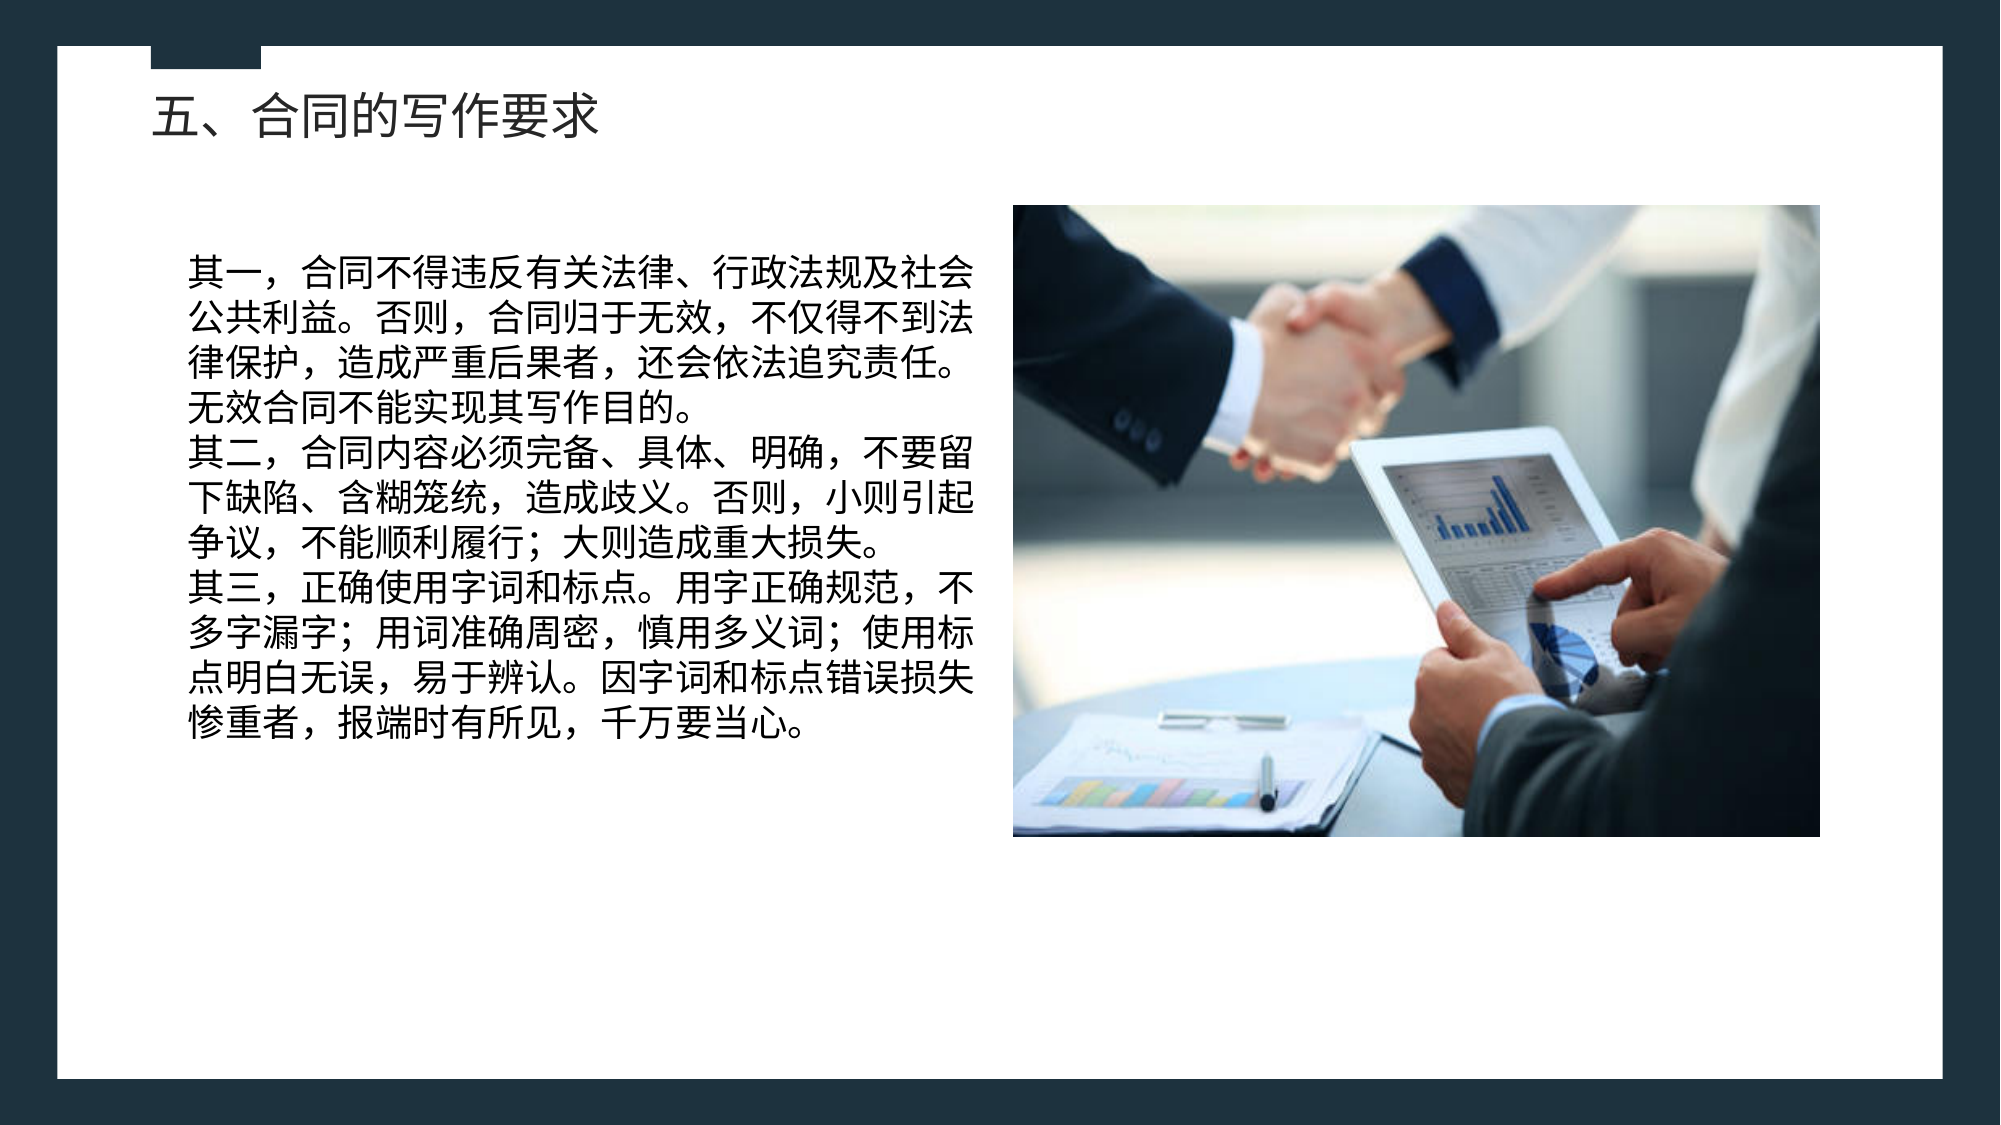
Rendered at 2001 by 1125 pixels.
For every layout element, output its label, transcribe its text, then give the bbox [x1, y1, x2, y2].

text_box 其一，合同不得违反有关法律、行政法规及社会公共利益。否则，合同归于无效，不仅得不到法律保护，造成严重后果者，还会依法追究责任。无效合同不能实现其写作目的。 其二，合同内容必须完备、具体、明确，不要留下缺陷、含糊笼统，造成歧义。否则，小则引起争议，不能顺利履行；大则造成重大损失。 其三，正确使用字词和标点。用字正确规范，不多字漏字；用词准确周密，慎用多义词；使用标点明白无误，易于辨认。因字词和标点错误损失惨重者，报端时有所见，千万要当心。 [172, 241, 994, 751]
picture [1013, 205, 1820, 837]
text_box 五、合同的写作要求 [150, 77, 820, 152]
